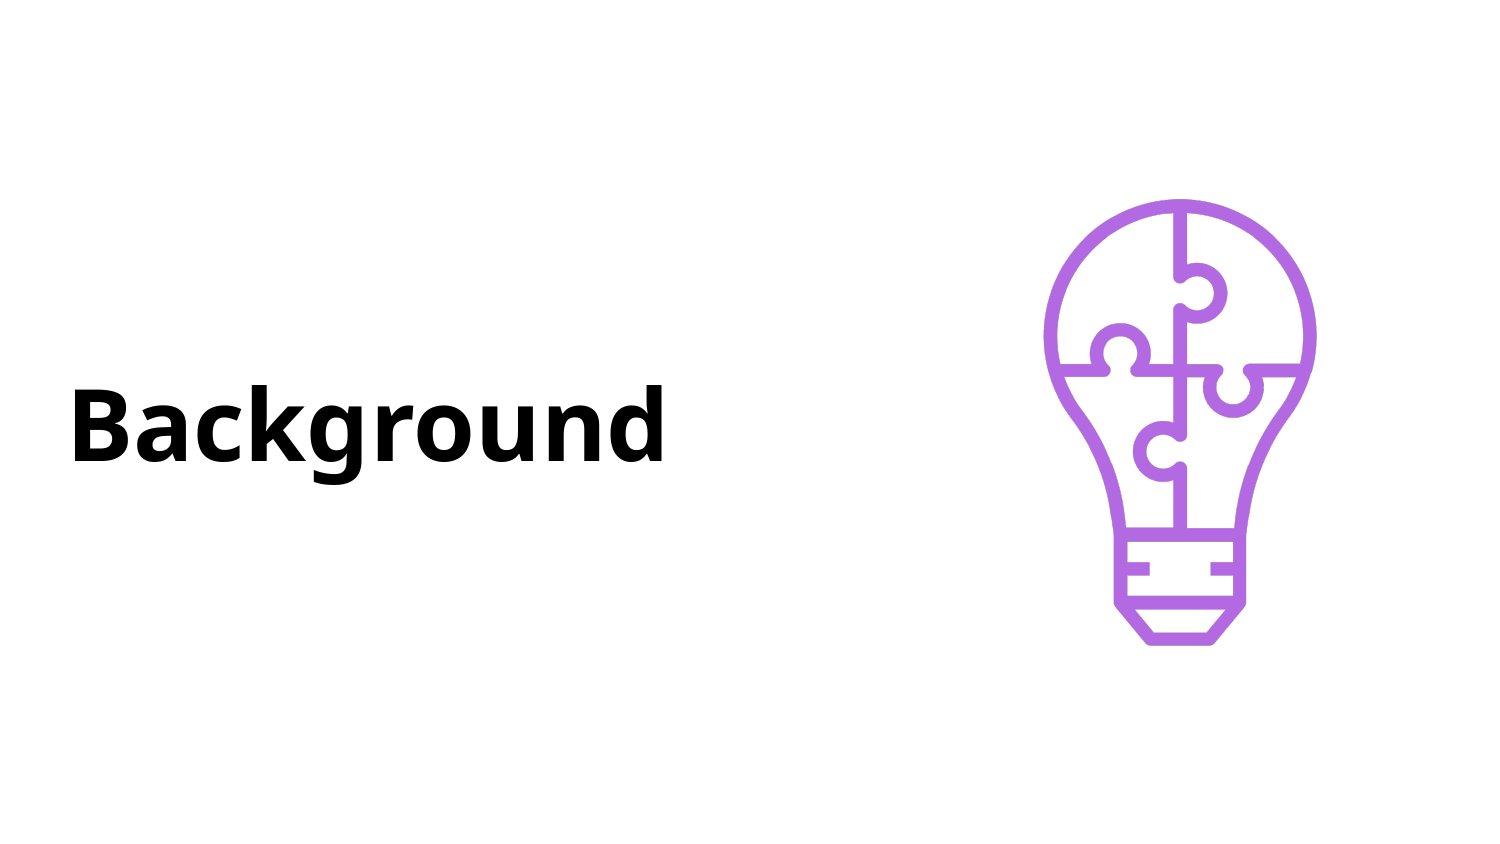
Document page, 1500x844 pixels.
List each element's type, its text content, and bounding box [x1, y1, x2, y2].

title Background [51, 352, 764, 491]
picture [1030, 183, 1324, 660]
